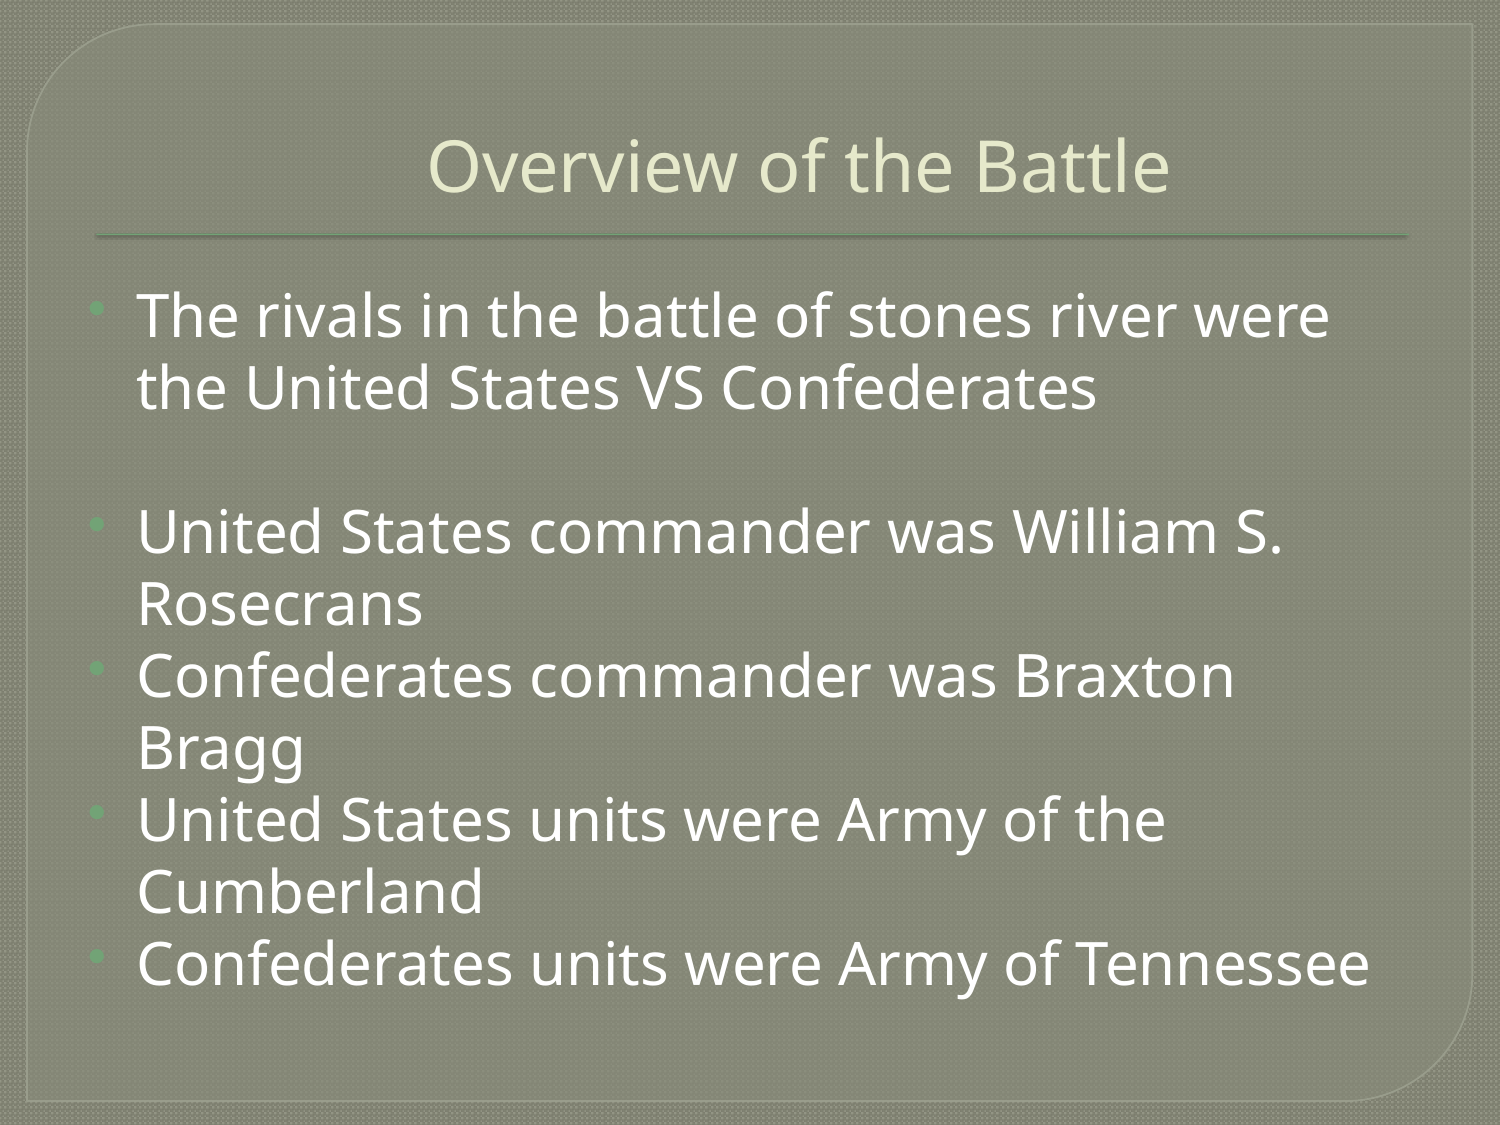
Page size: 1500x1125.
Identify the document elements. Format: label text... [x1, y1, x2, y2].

list The rivals in the battle of stones river were the United States VS Confederates United States commander was William S. Rosecrans Confederates commander was Braxton Bragg United States units were Army of the Cumberland Confederates units were Army of Tennessee [75, 270, 1425, 1013]
title Overview of the Battle [0, 112, 1188, 300]
